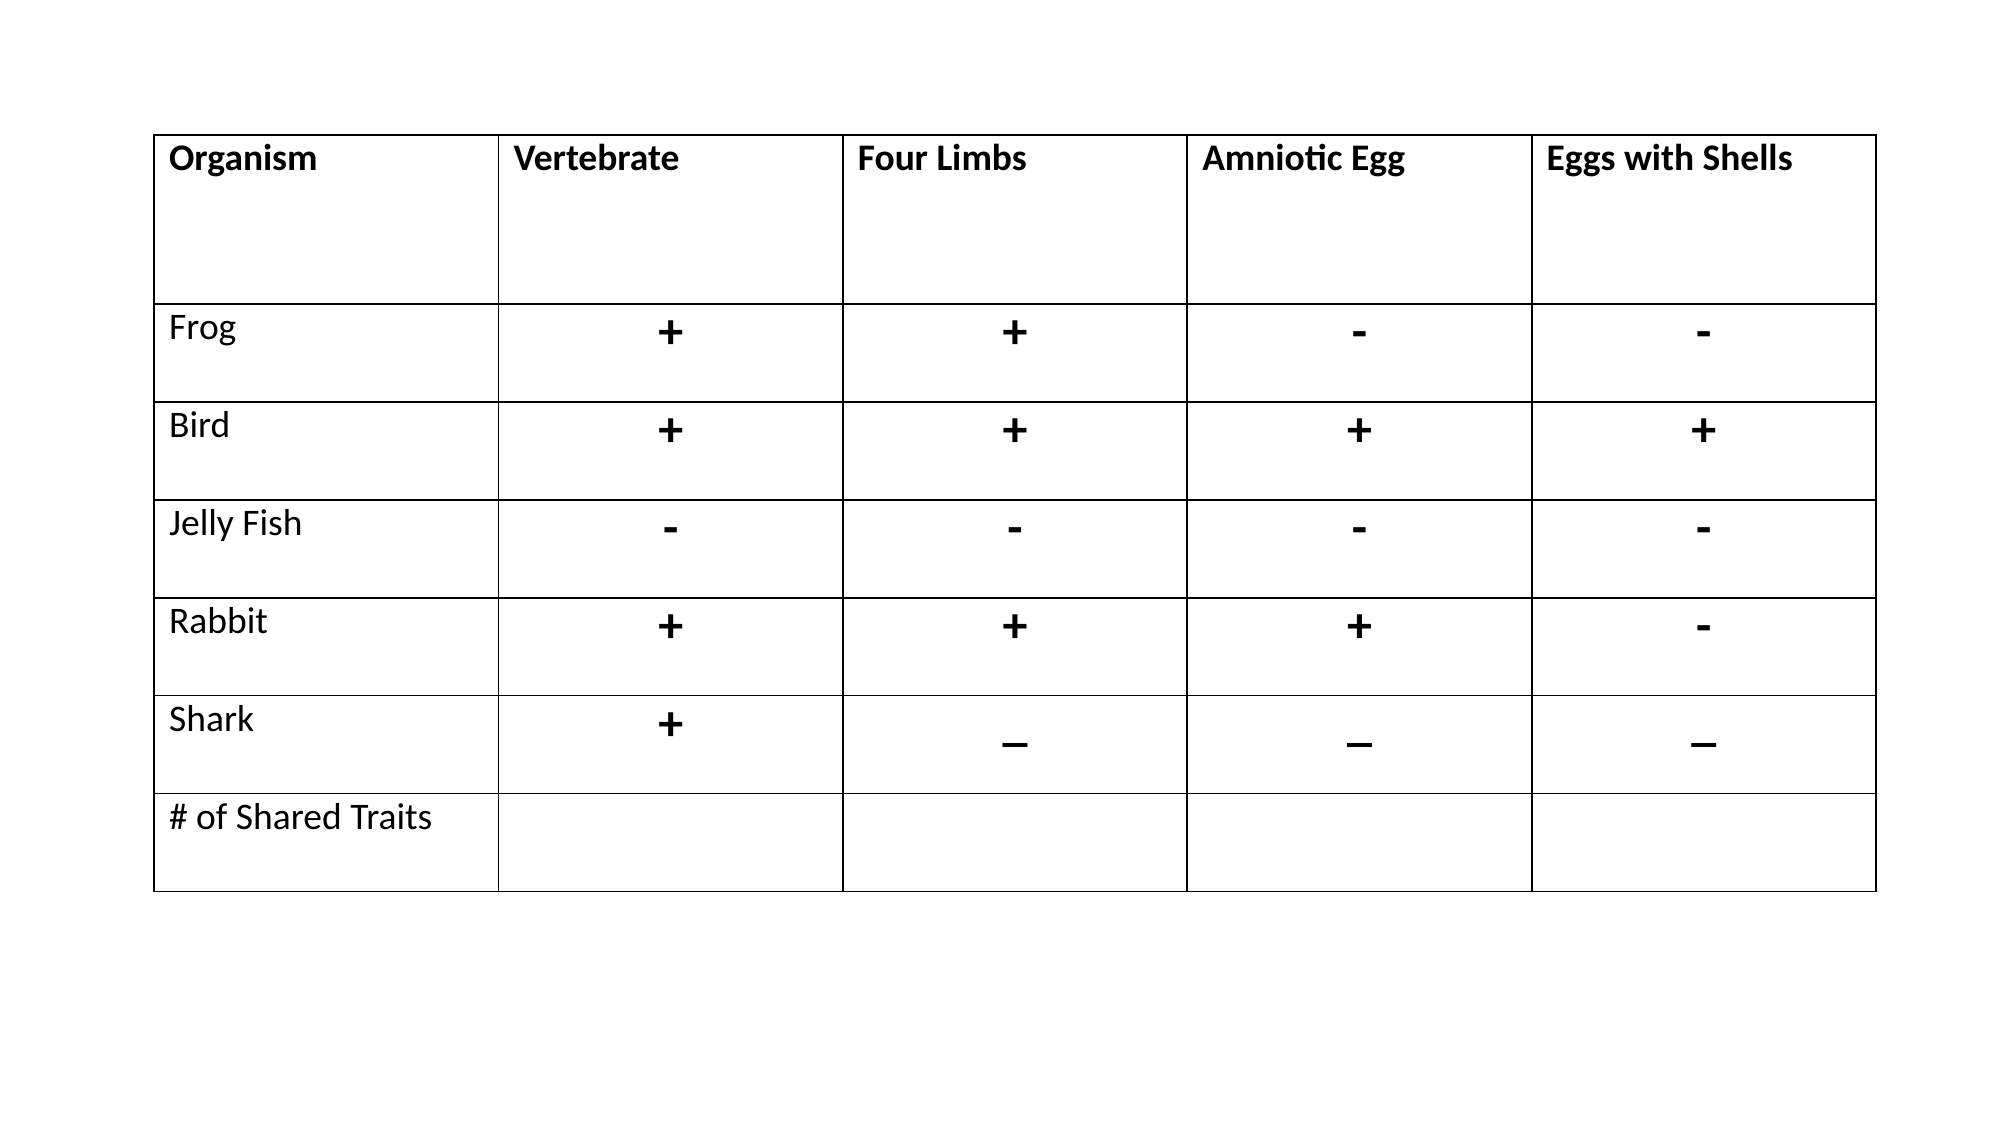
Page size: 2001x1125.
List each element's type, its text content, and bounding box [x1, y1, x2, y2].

table_header Eggs with Shells [1533, 136, 1875, 303]
table_cell + [1188, 599, 1531, 695]
table_cell _ [1533, 696, 1875, 793]
table_header Amniotic Egg [1188, 136, 1531, 303]
table_cell + [499, 696, 842, 793]
table_cell [499, 794, 842, 891]
table_cell Rabbit [155, 599, 498, 695]
table_cell + [844, 403, 1186, 499]
table_cell + [844, 305, 1186, 401]
table_header Vertebrate [499, 136, 842, 303]
table_cell Bird [155, 403, 498, 499]
table_cell Shark [155, 696, 498, 793]
table_cell [1533, 794, 1875, 891]
table_cell + [499, 403, 842, 499]
table_cell Jelly Fish [155, 501, 498, 597]
table_cell _ [844, 696, 1186, 793]
table_cell + [1188, 403, 1531, 499]
table_cell + [1533, 403, 1875, 499]
table_cell - [1188, 305, 1531, 401]
table_cell - [1188, 501, 1531, 597]
table_cell - [1533, 599, 1875, 695]
table_cell _ [1188, 696, 1531, 793]
table_cell Frog [155, 305, 498, 401]
table_cell [844, 794, 1186, 891]
table_cell + [499, 305, 842, 401]
table_cell # of Shared Traits [155, 794, 498, 891]
table_cell [1188, 794, 1531, 891]
table_header Organism [155, 136, 498, 303]
table_cell - [1533, 501, 1875, 597]
table_cell - [844, 501, 1186, 597]
table_cell + [499, 599, 842, 695]
table_cell - [499, 501, 842, 597]
table_cell + [844, 599, 1186, 695]
table_header Four Limbs [844, 136, 1186, 303]
table_cell - [1533, 305, 1875, 401]
